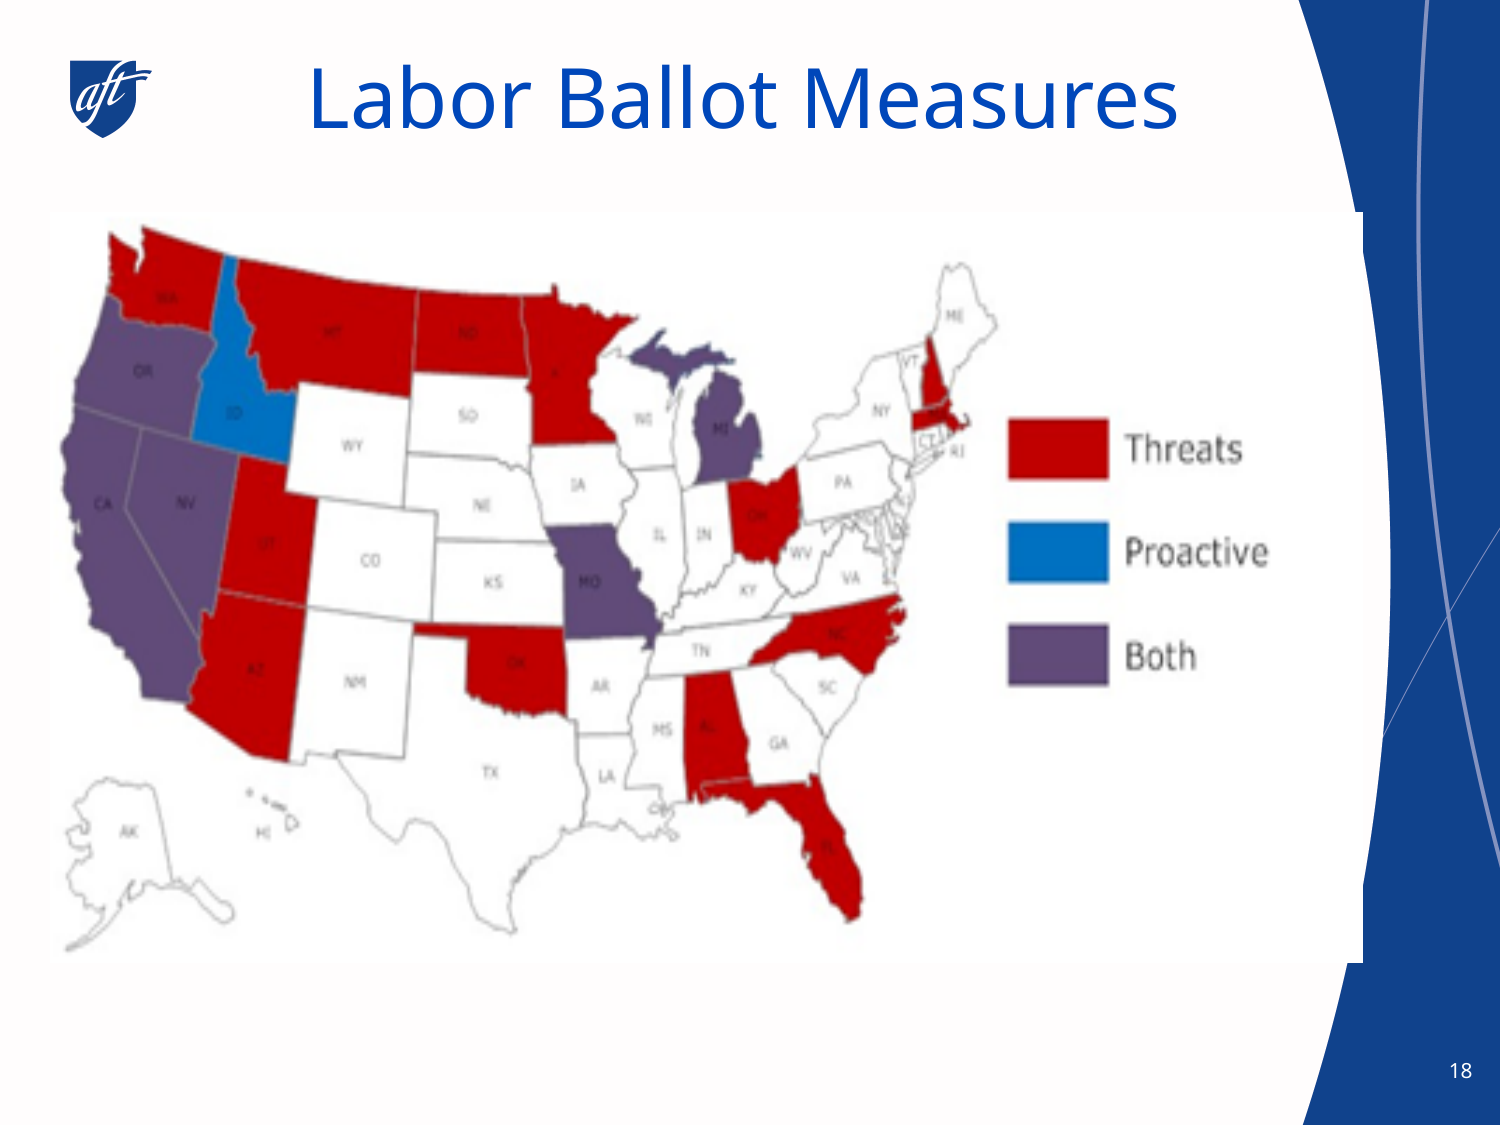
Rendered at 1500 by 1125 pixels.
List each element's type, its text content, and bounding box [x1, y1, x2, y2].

picture [0, 0, 1500, 1125]
title Labor Ballot Measures [187, 37, 1301, 210]
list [49, 212, 1363, 963]
slide_number 18 [1174, 1049, 1488, 1101]
